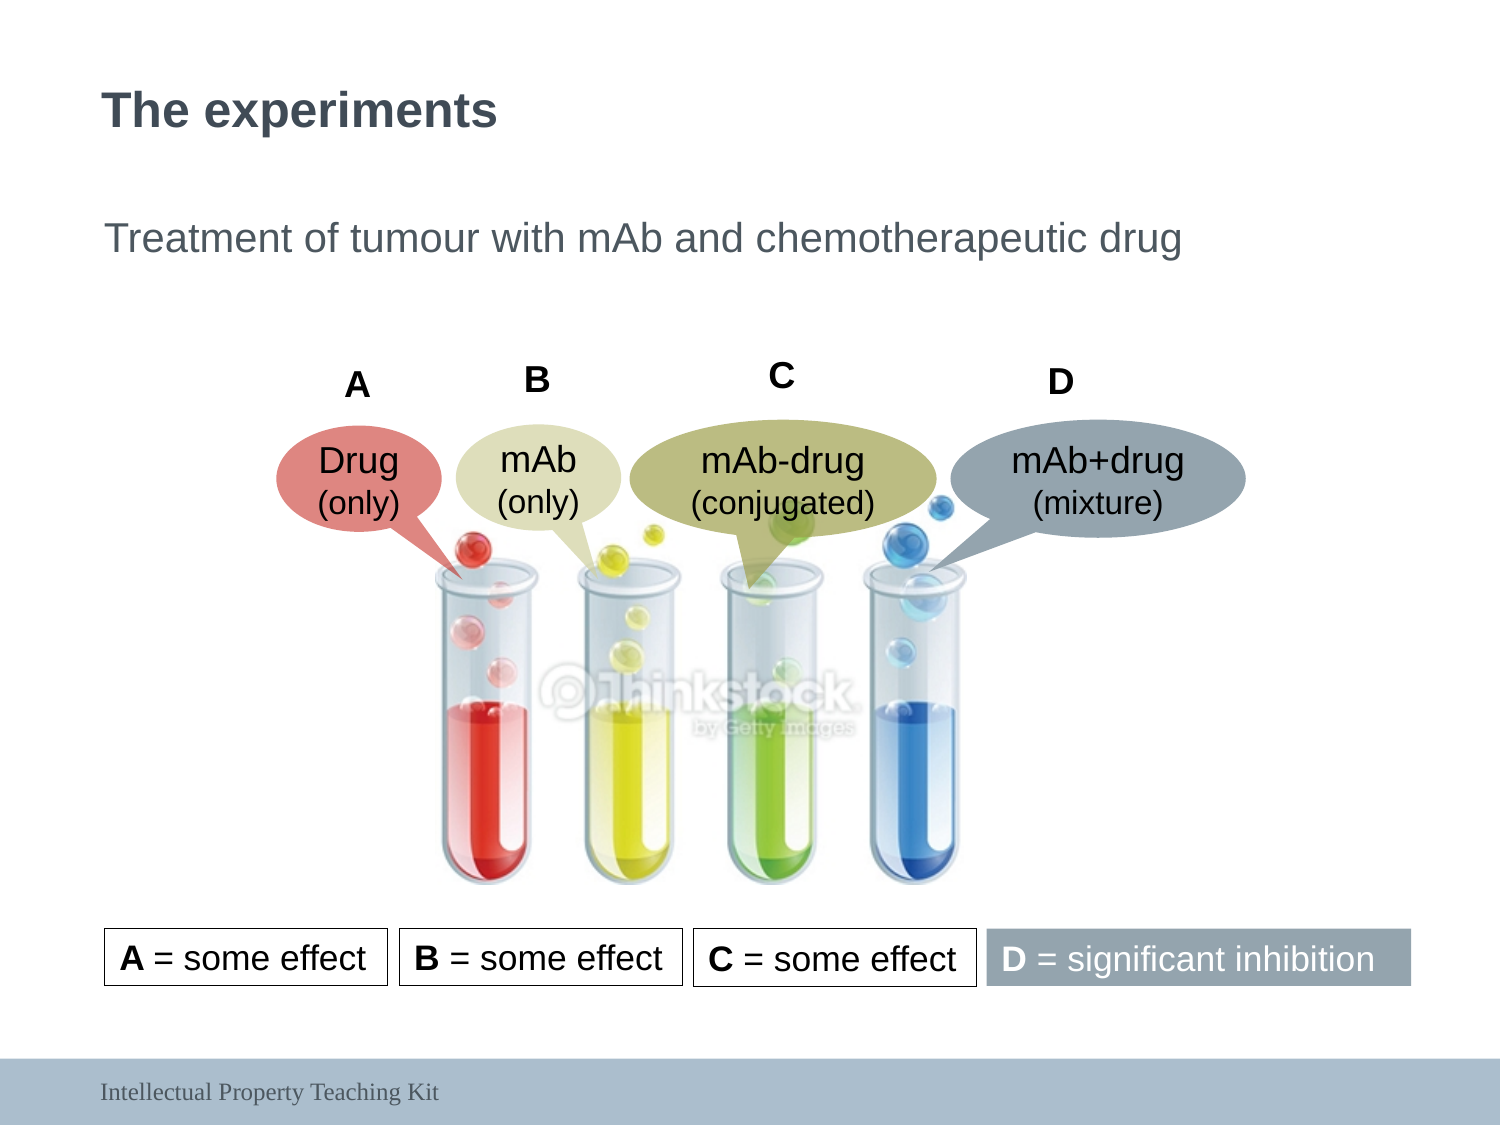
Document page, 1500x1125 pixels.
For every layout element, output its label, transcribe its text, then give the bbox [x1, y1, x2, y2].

title The experiments [100, 78, 1401, 186]
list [434, 547, 967, 886]
text_box D = significant inhibition [986, 928, 1412, 986]
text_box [276, 343, 1247, 539]
text_box Treatment of tumour with mAb and chemotherapeutic drug [88, 203, 1424, 269]
text_box C = some effect [693, 928, 977, 987]
text_box A = some effect [104, 928, 388, 986]
footer Intellectual Property Teaching Kit [100, 1074, 988, 1125]
text_box B = some effect [399, 928, 683, 986]
